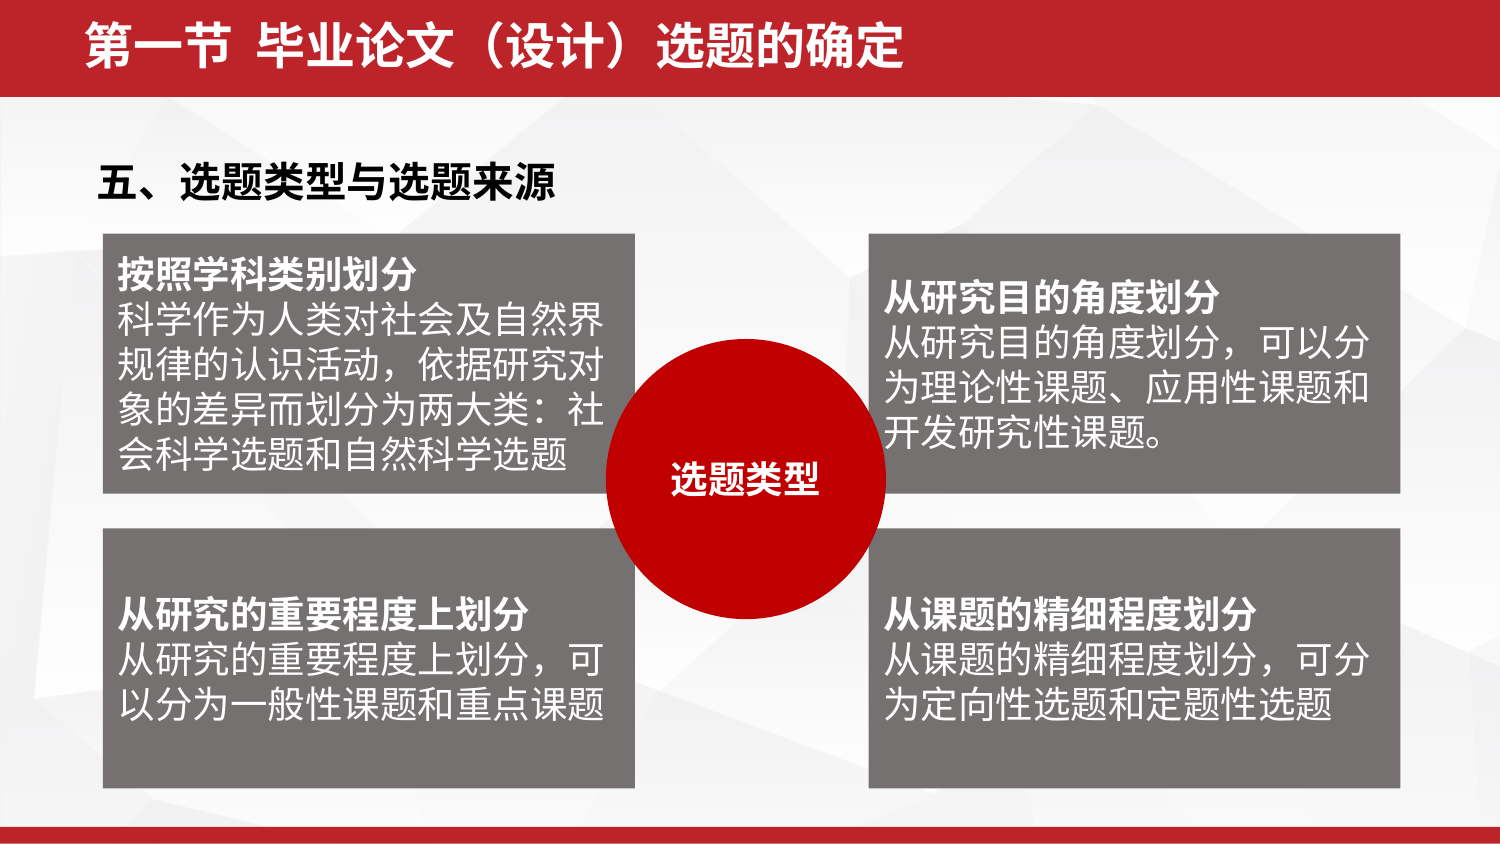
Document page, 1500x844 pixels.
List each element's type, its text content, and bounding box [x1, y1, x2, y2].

text_box 按照学科类别划分 科学作为人类对社会及自然界规律的认识活动，依据研究对象的差异而划分为两大类：社会科学选题和自然科学选题 [102, 233, 636, 495]
picture [0, 97, 1500, 826]
text_box 从研究目的角度划分 从研究目的角度划分，可以分为理论性课题、应用性课题和开发研究性课题。 [867, 233, 1401, 495]
title 第一节 毕业论文（设计）选题的确定 [71, 0, 1200, 97]
text_box 从研究的重要程度上划分 从研究的重要程度上划分，可以分为一般性课题和重点课题 [102, 527, 636, 789]
text_box 从课题的精细程度划分 从课题的精细程度划分，可分为定向性选题和定题性选题 [867, 527, 1401, 789]
text_box 五、选题类型与选题来源 [81, 148, 571, 214]
text_box 选题类型 [604, 337, 888, 621]
